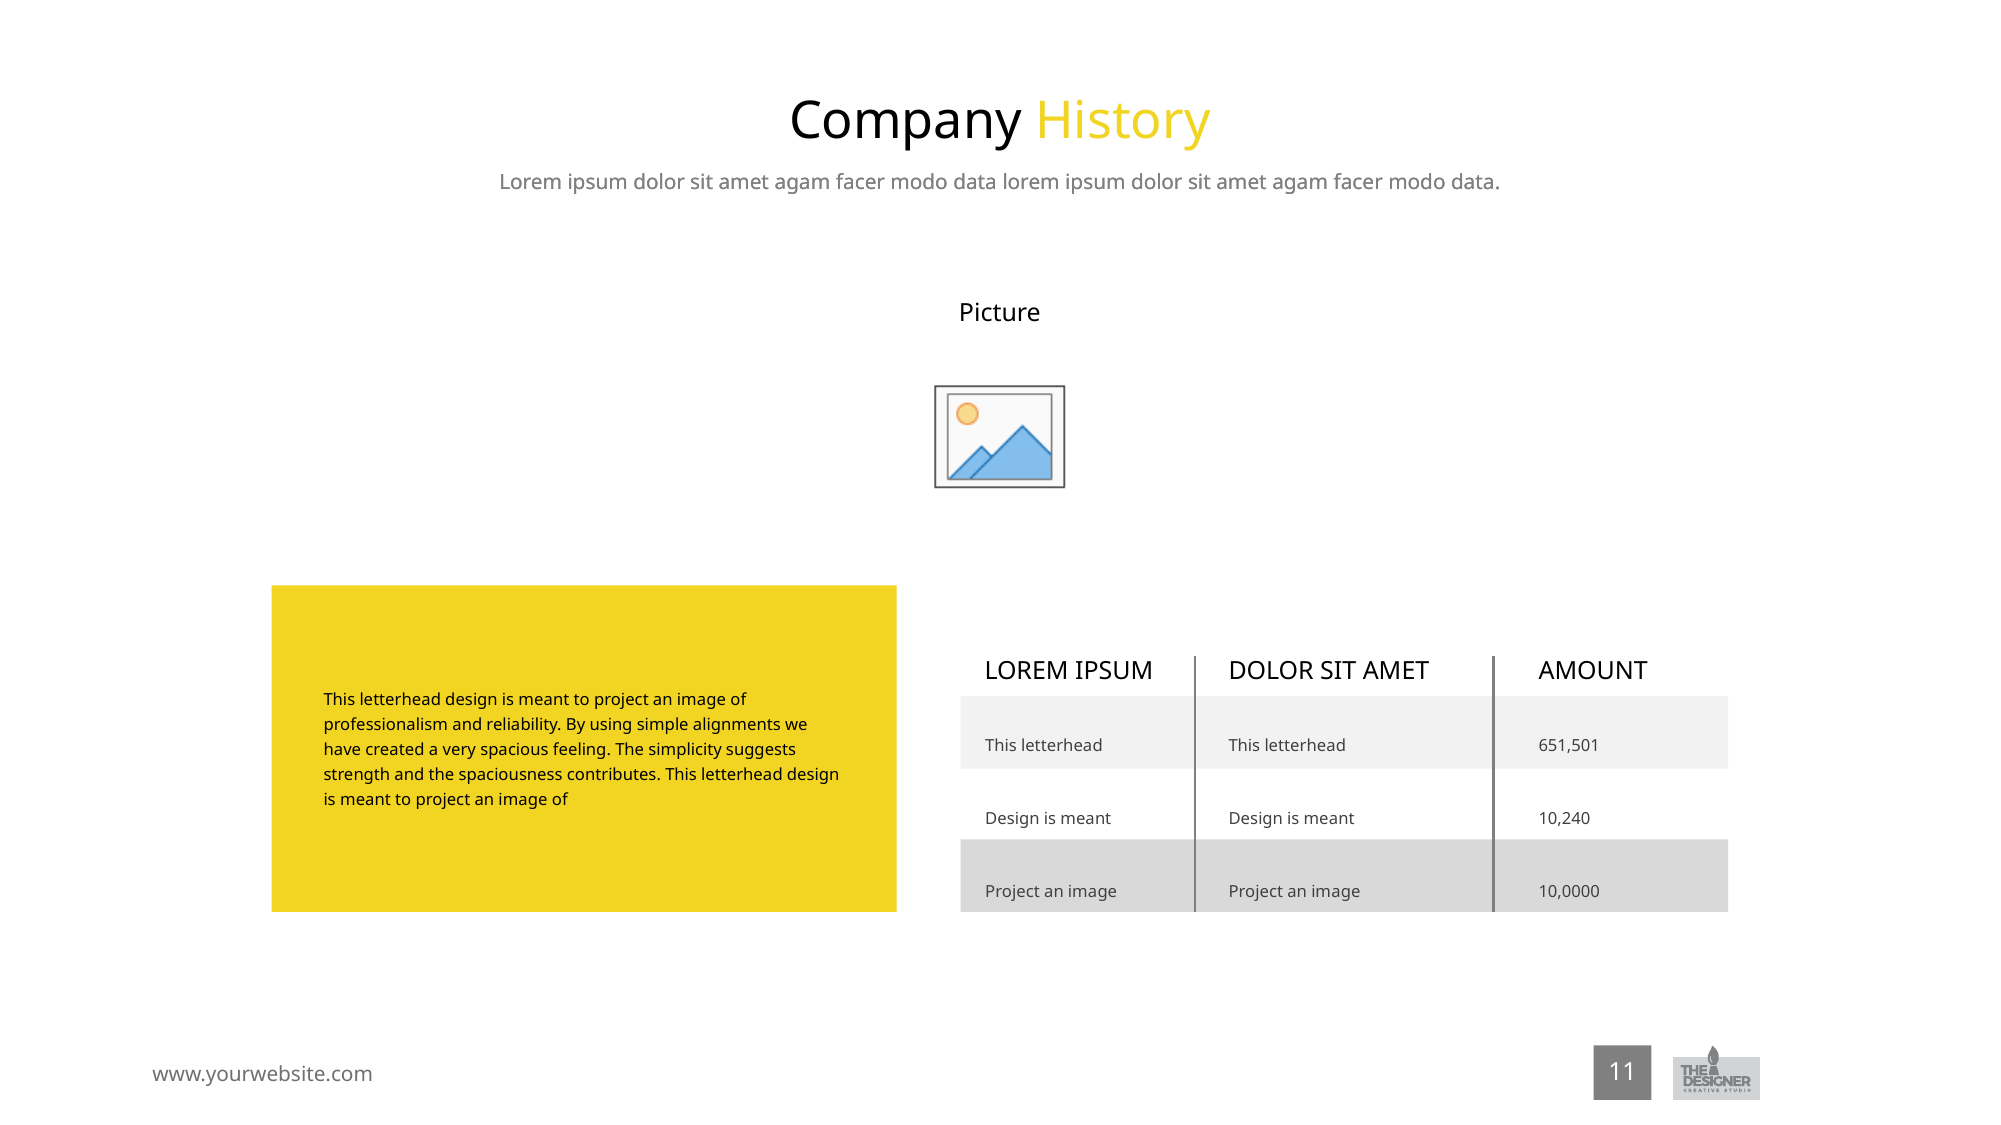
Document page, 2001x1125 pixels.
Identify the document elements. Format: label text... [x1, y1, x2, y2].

text_box Lorem ipsum dolor sit amet agam facer modo data lorem ipsum dolor sit amet agam facer modo data. [137, 154, 1863, 211]
title Company History [137, 71, 1863, 154]
text_box This letterhead design is meant to project an image of professionalism and reliability. By using simple alignments we have created a very spacious feeling. The simplicity suggests strength and the spaciousness contributes. This letterhead design is meant to project an image of [323, 664, 845, 829]
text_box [960, 650, 1729, 912]
text_box [271, 586, 898, 913]
slide_number www.yourwebsite.com [137, 1045, 409, 1100]
picture [271, 289, 1729, 586]
slide_number 11 [1590, 1042, 1655, 1103]
